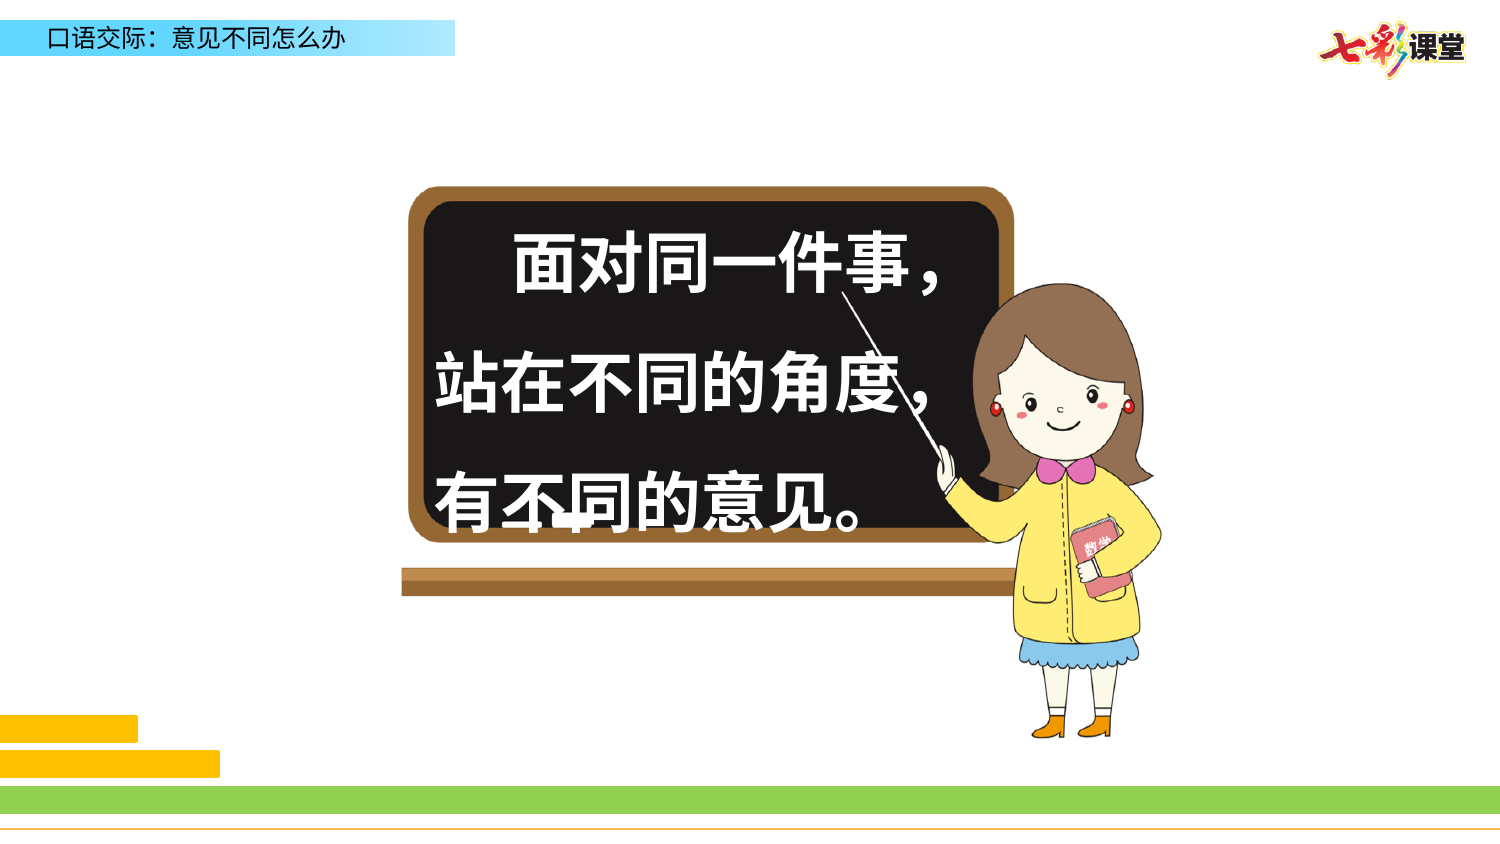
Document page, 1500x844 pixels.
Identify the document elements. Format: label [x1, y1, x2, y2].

picture [1316, 20, 1468, 80]
picture [247, 90, 1253, 790]
